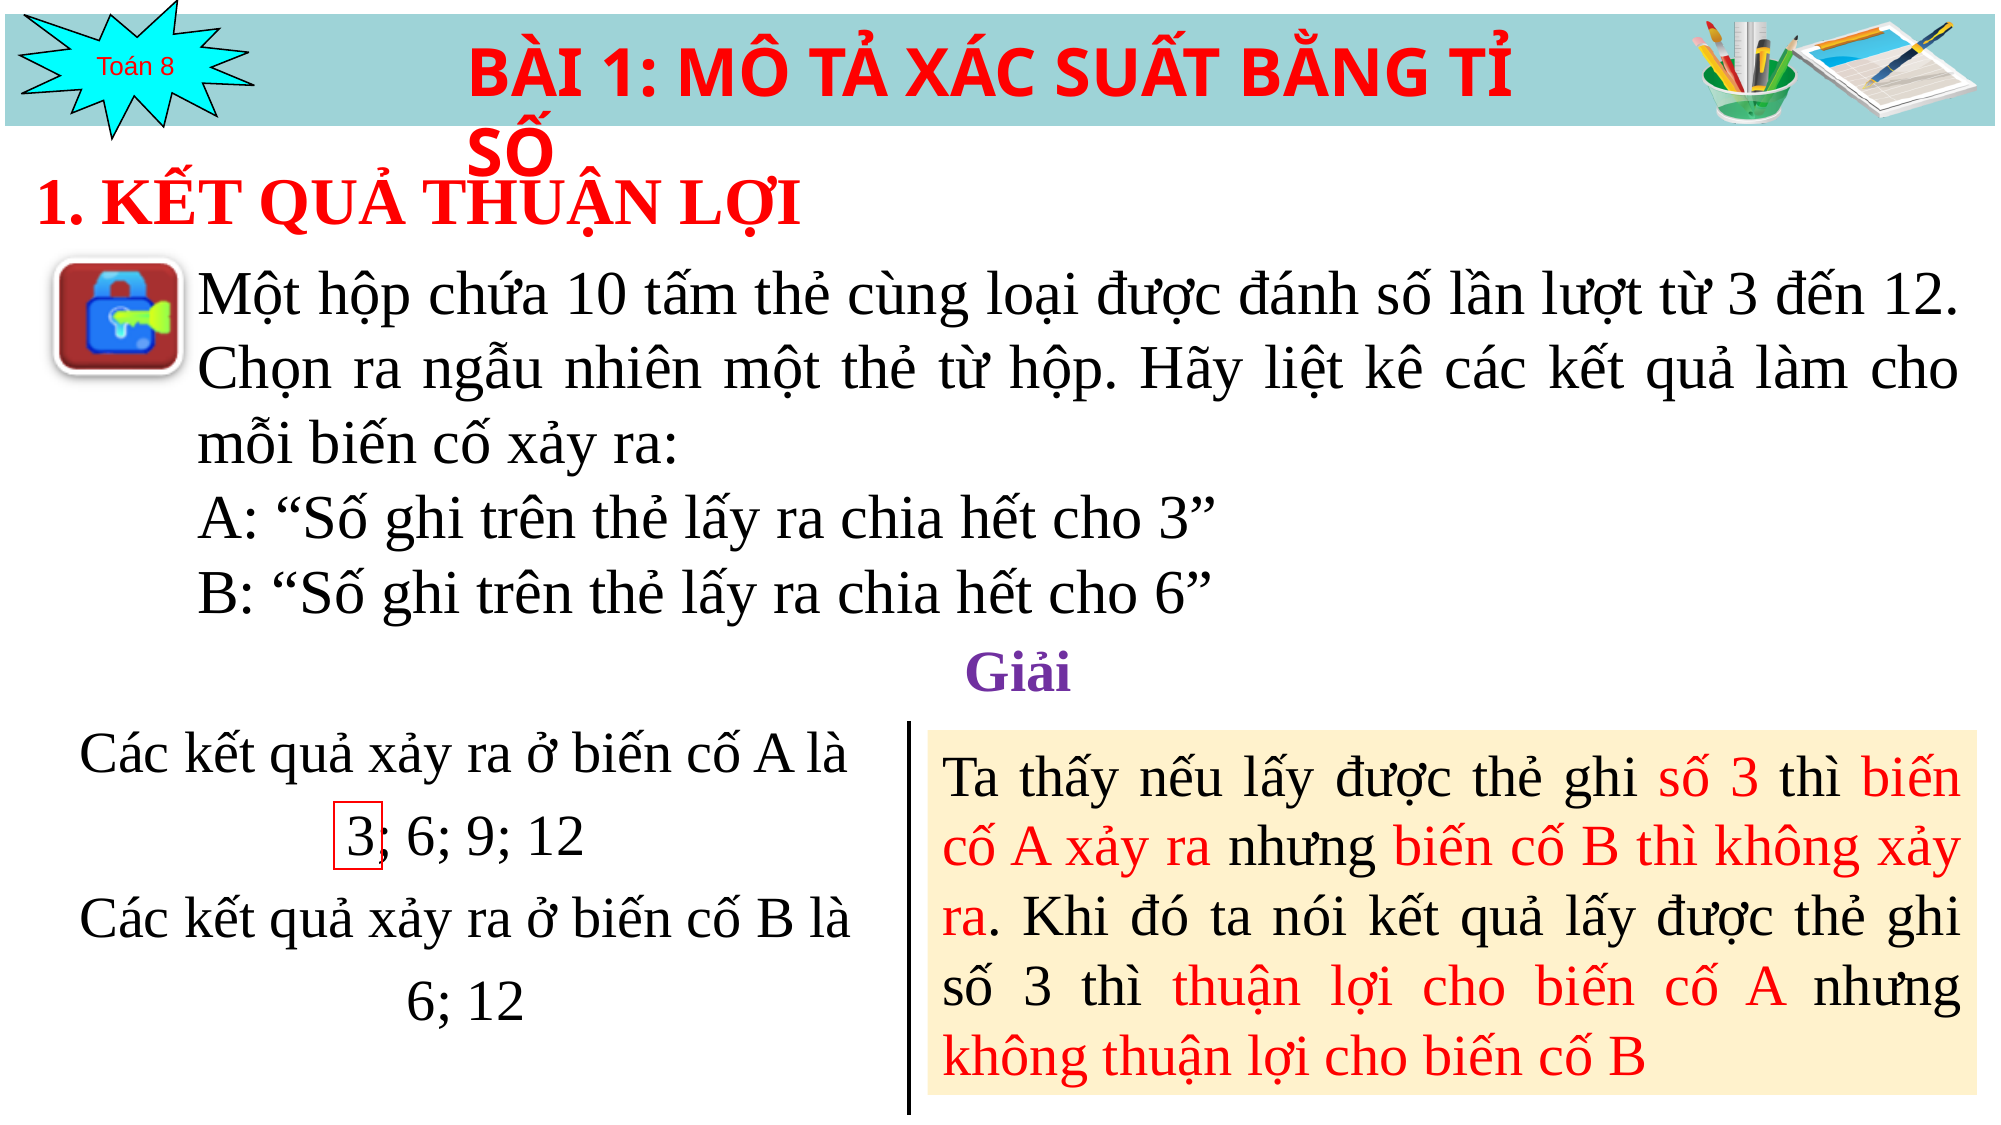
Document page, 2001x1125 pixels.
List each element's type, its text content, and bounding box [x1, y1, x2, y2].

title 1. KẾT QUẢ THUẬN LỢI [20, 152, 1745, 254]
text_box Một hộp chứa 10 tấm thẻ cùng loại được đánh số lần lượt từ 3 đến 12. Chọn ra ngẫu nhiên một thẻ từ hộp. Hãy liệt kê các kết quả làm cho mỗi biến cố xảy ra: A: “Số ghi trên thẻ lấy ra chia hết cho 3” B: “Số ghi trên thẻ lấy ra chia hết cho 6” [182, 244, 1977, 634]
text_box BÀI 1: MÔ TẢ XÁC SUẤT BẰNG TỈ SỐ [452, 139, 1548, 198]
text_box Các kết quả xảy ra ở biến cố A là 3; 6; 9; 12 Các kết quả xảy ra ở biến cố B là 6; 12 [64, 707, 868, 1040]
text_box Giải [949, 625, 1097, 711]
text_box [333, 801, 383, 870]
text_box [0, 0, 2000, 139]
picture [35, 244, 202, 396]
text_box Ta thấy nếu lấy được thẻ ghi số 3 thì biến cố A xảy ra nhưng biến cố B thì không xảy ra. Khi đó ta nói kết quả lấy được thẻ ghi số 3 thì thuận lợi cho biến cố A nhưng không thuận lợi cho biến cố B [927, 730, 1977, 1095]
